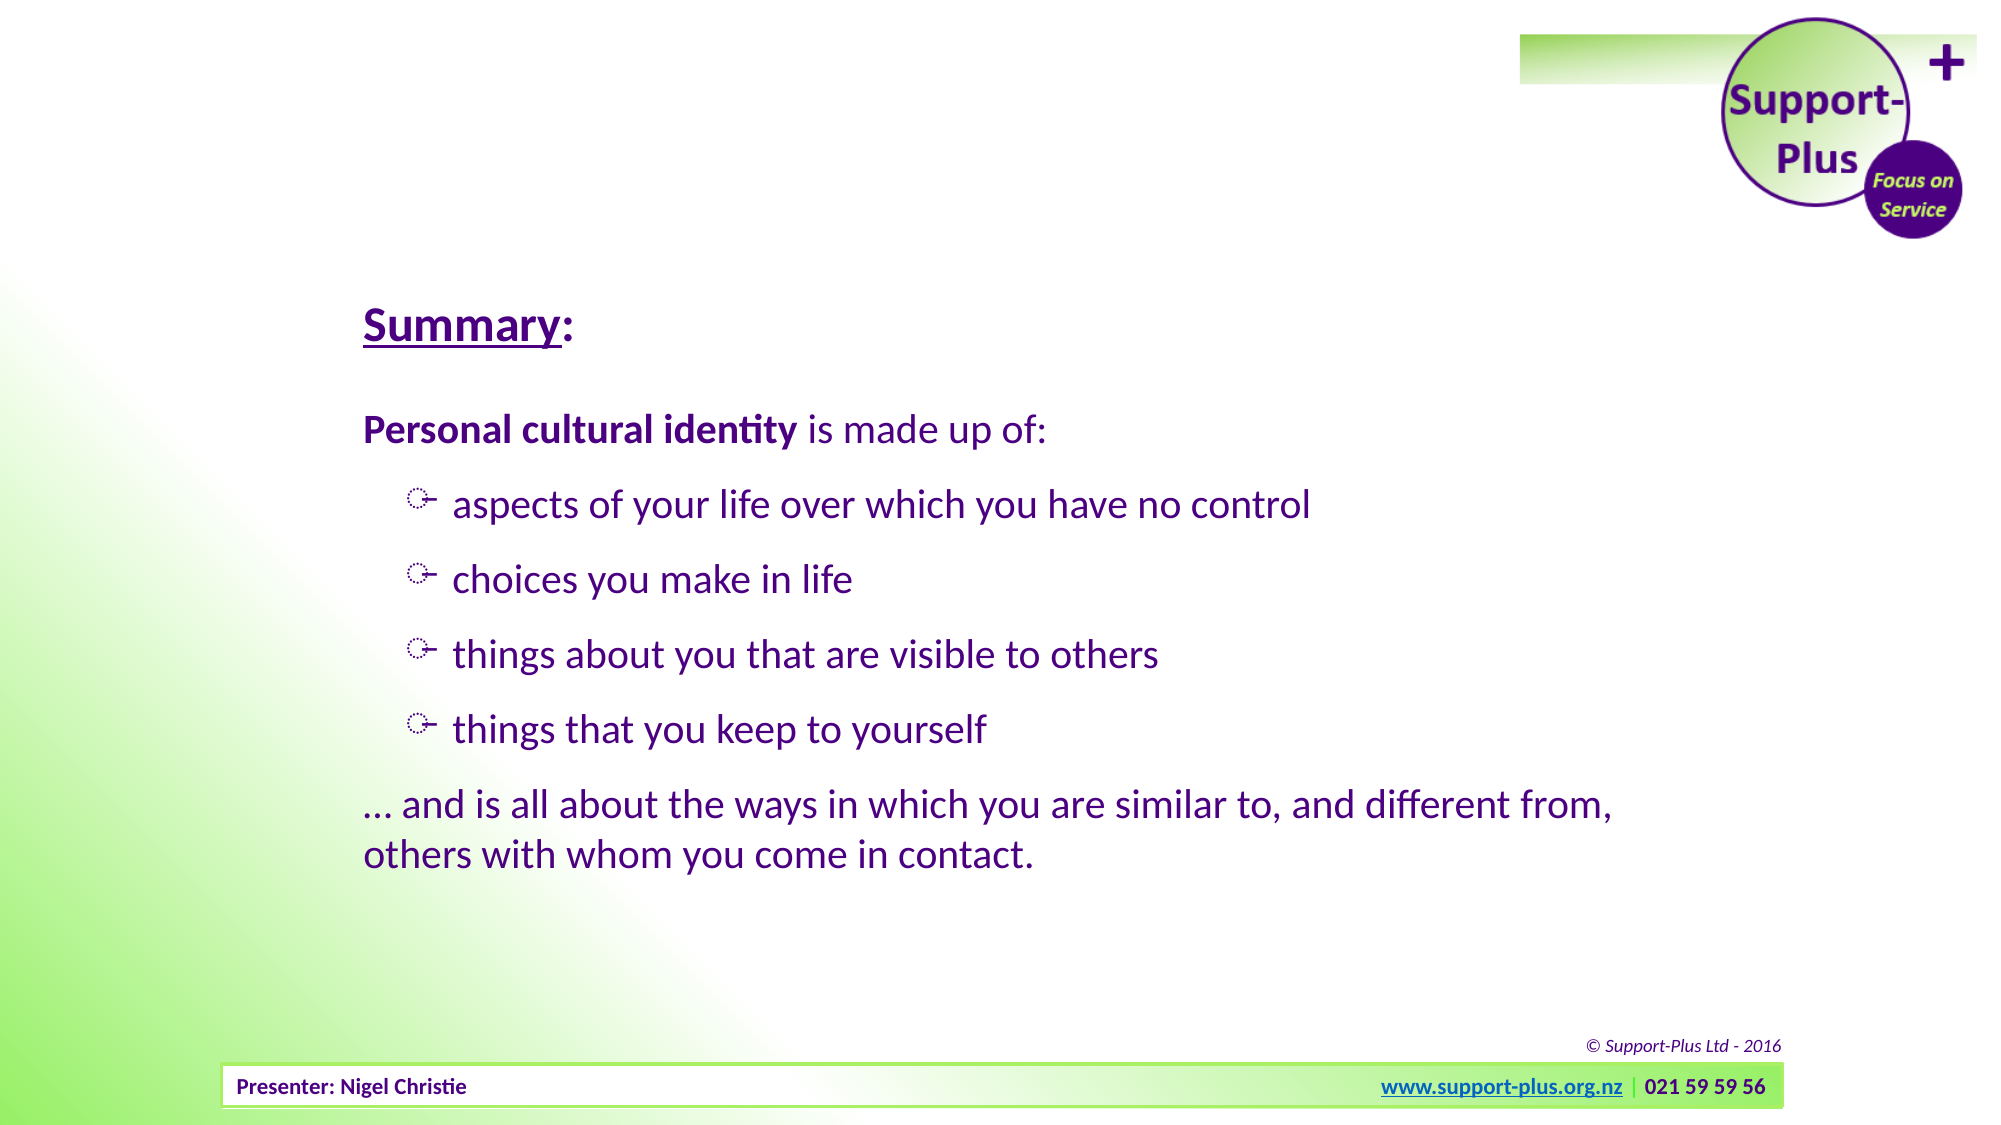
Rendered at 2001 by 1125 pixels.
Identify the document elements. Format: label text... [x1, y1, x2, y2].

text_box Presenter: Nigel Christie www.support-plus.org.nz | 021 59 59 56 [221, 1063, 1783, 1107]
picture [1514, 15, 1983, 246]
text_box Summary: Personal cultural identity is made up of: aspects of your life over which you have no control choices you make in life things about you that are visible to others things that you keep to yourself … and is all about the ways in which you are similar to, and different from, others with whom you come in contact. [348, 284, 1657, 884]
text_box © Support-Plus Ltd - 2016 [1570, 1026, 1819, 1064]
